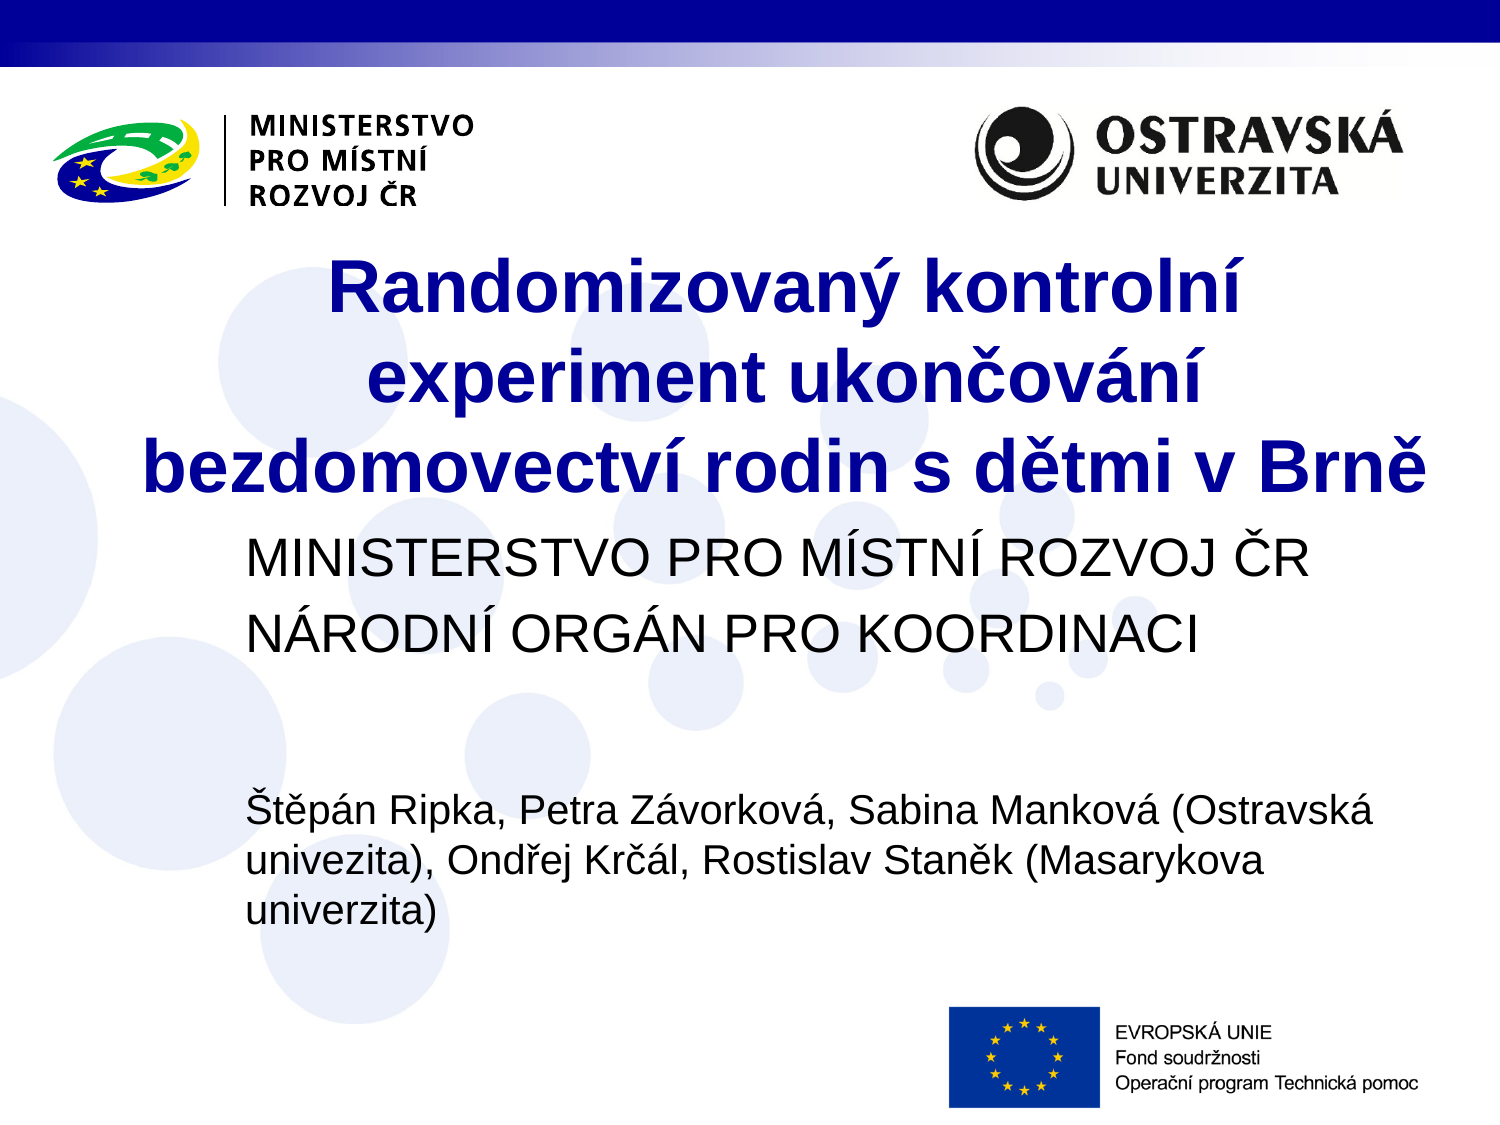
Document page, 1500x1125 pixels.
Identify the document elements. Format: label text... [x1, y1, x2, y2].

title Randomizovaný kontrolní experiment ukončování bezdomovectví rodin s dětmi v Brně [123, 302, 1447, 516]
picture [957, 89, 1424, 224]
picture [1153, 621, 1158, 645]
subtitle Štěpán Ripka, Petra Závorková, Sabina Manková (Ostravská univezita), Ondřej Krčál, Rostislav Staněk (Masarykova univerzita) [230, 798, 1424, 941]
picture [0, 267, 1452, 1125]
